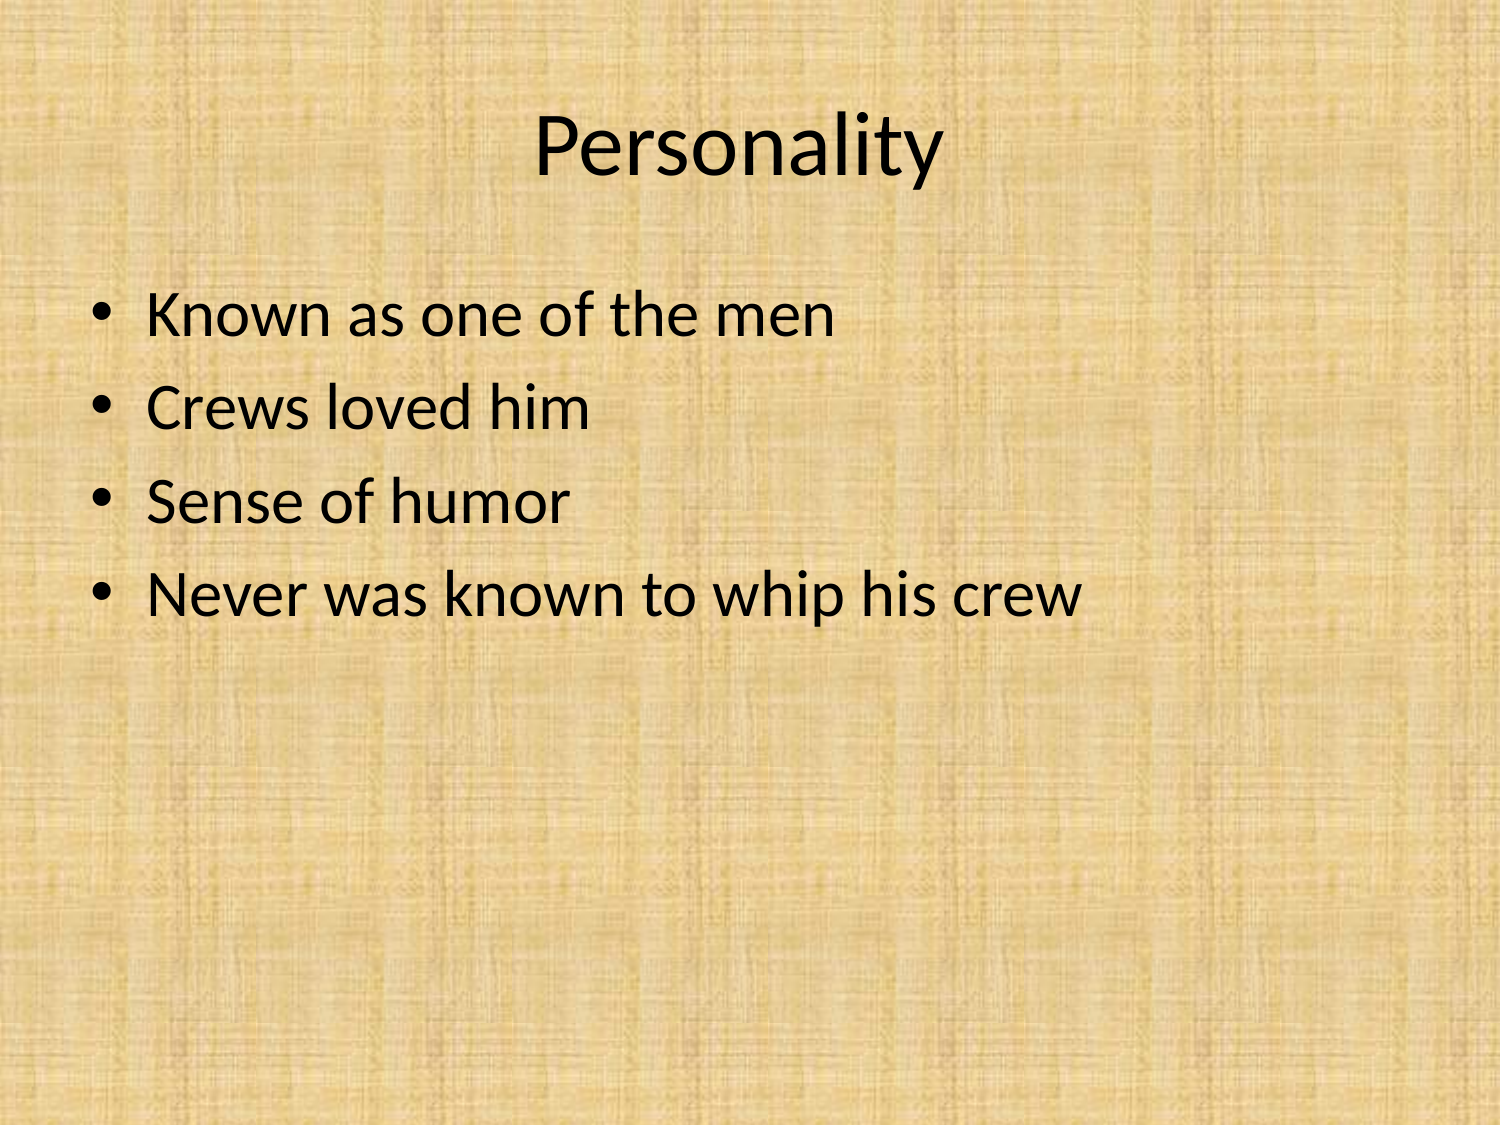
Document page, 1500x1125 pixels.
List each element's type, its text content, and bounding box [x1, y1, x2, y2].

title Personality [75, 45, 1425, 233]
list Known as one of the men Crews loved him Sense of humor Never was known to whip his crew [75, 262, 1425, 1005]
picture [0, 0, 1500, 1125]
